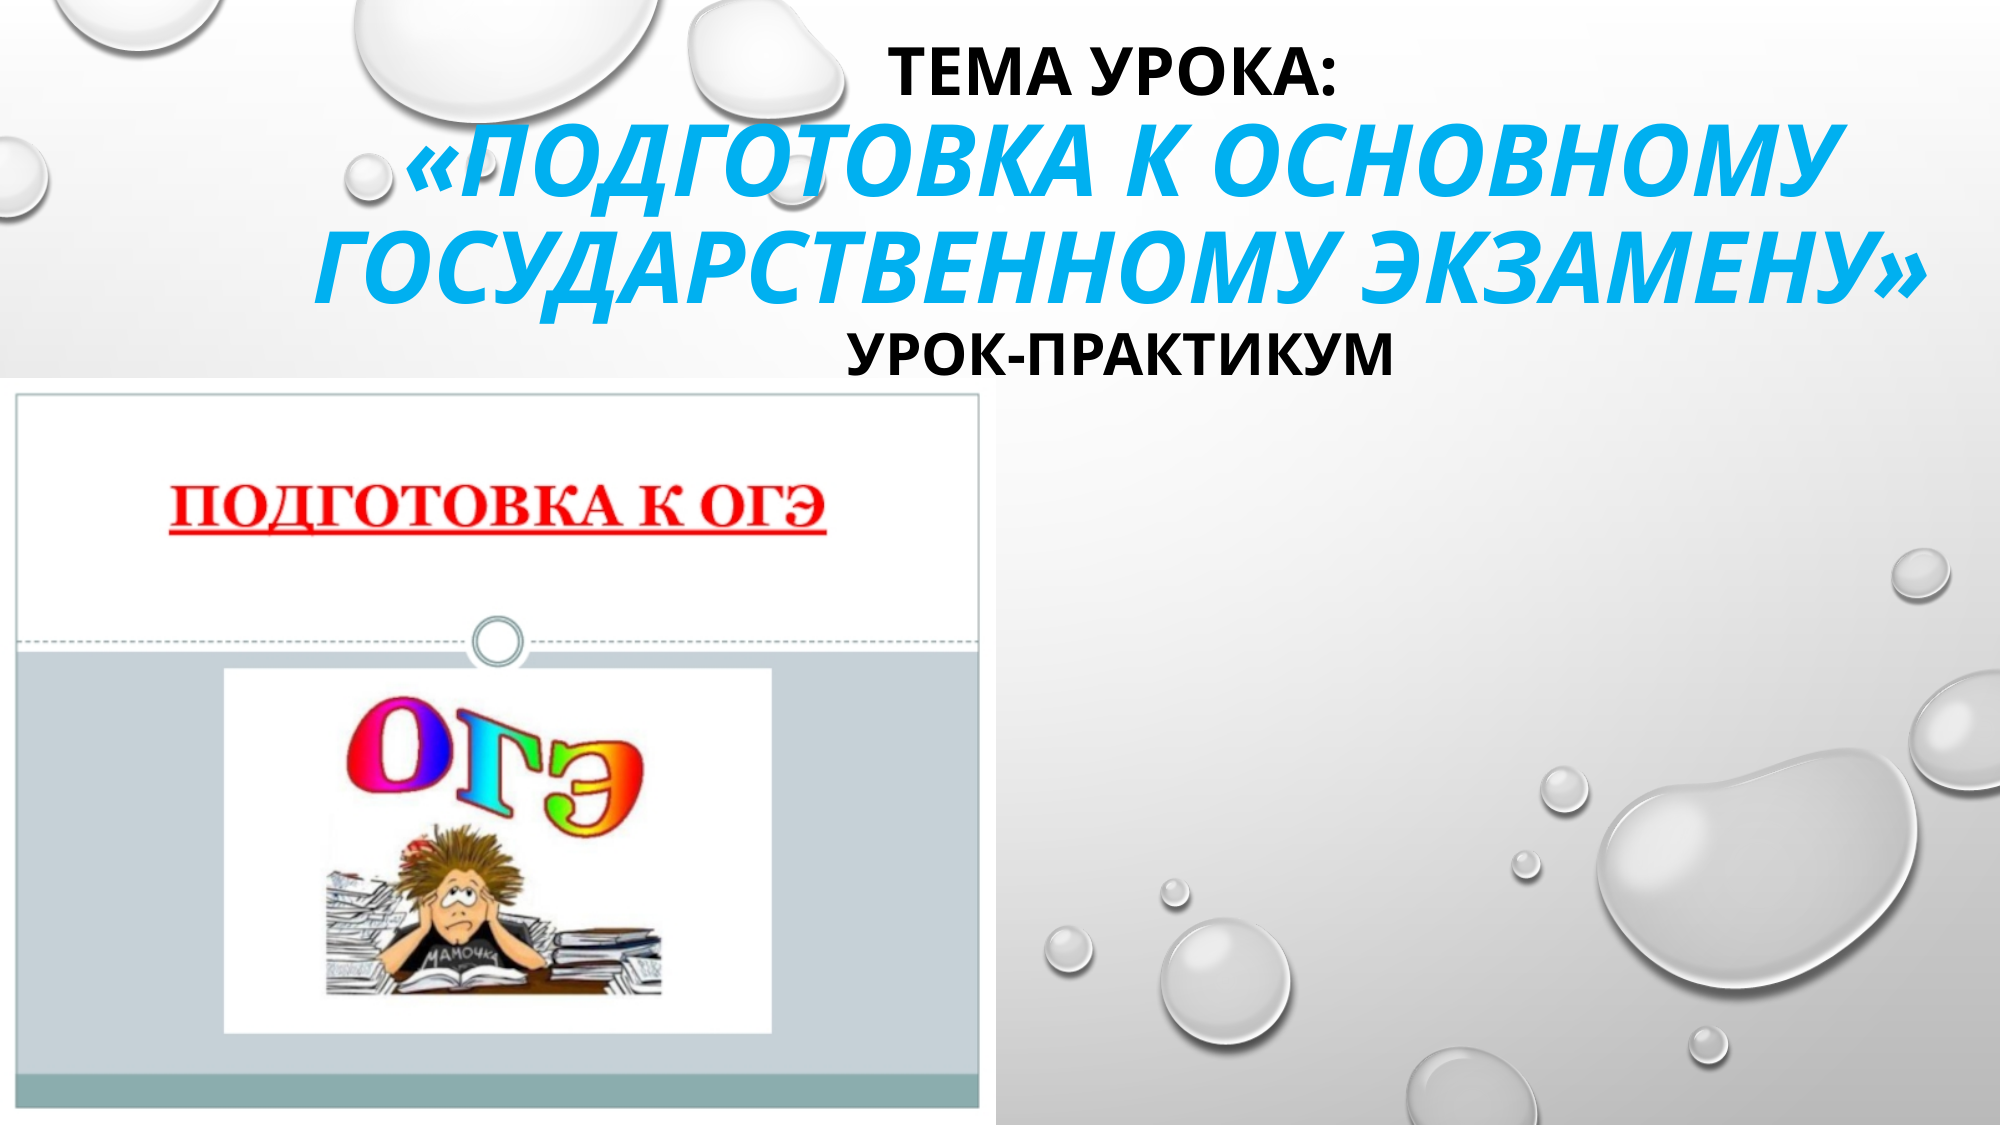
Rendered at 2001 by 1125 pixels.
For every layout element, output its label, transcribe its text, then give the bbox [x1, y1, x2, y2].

title Тема урока: «Подготовка к Основному Государственному Экзамену» урок-практикум [287, 0, 1957, 396]
picture [0, 0, 2000, 1125]
